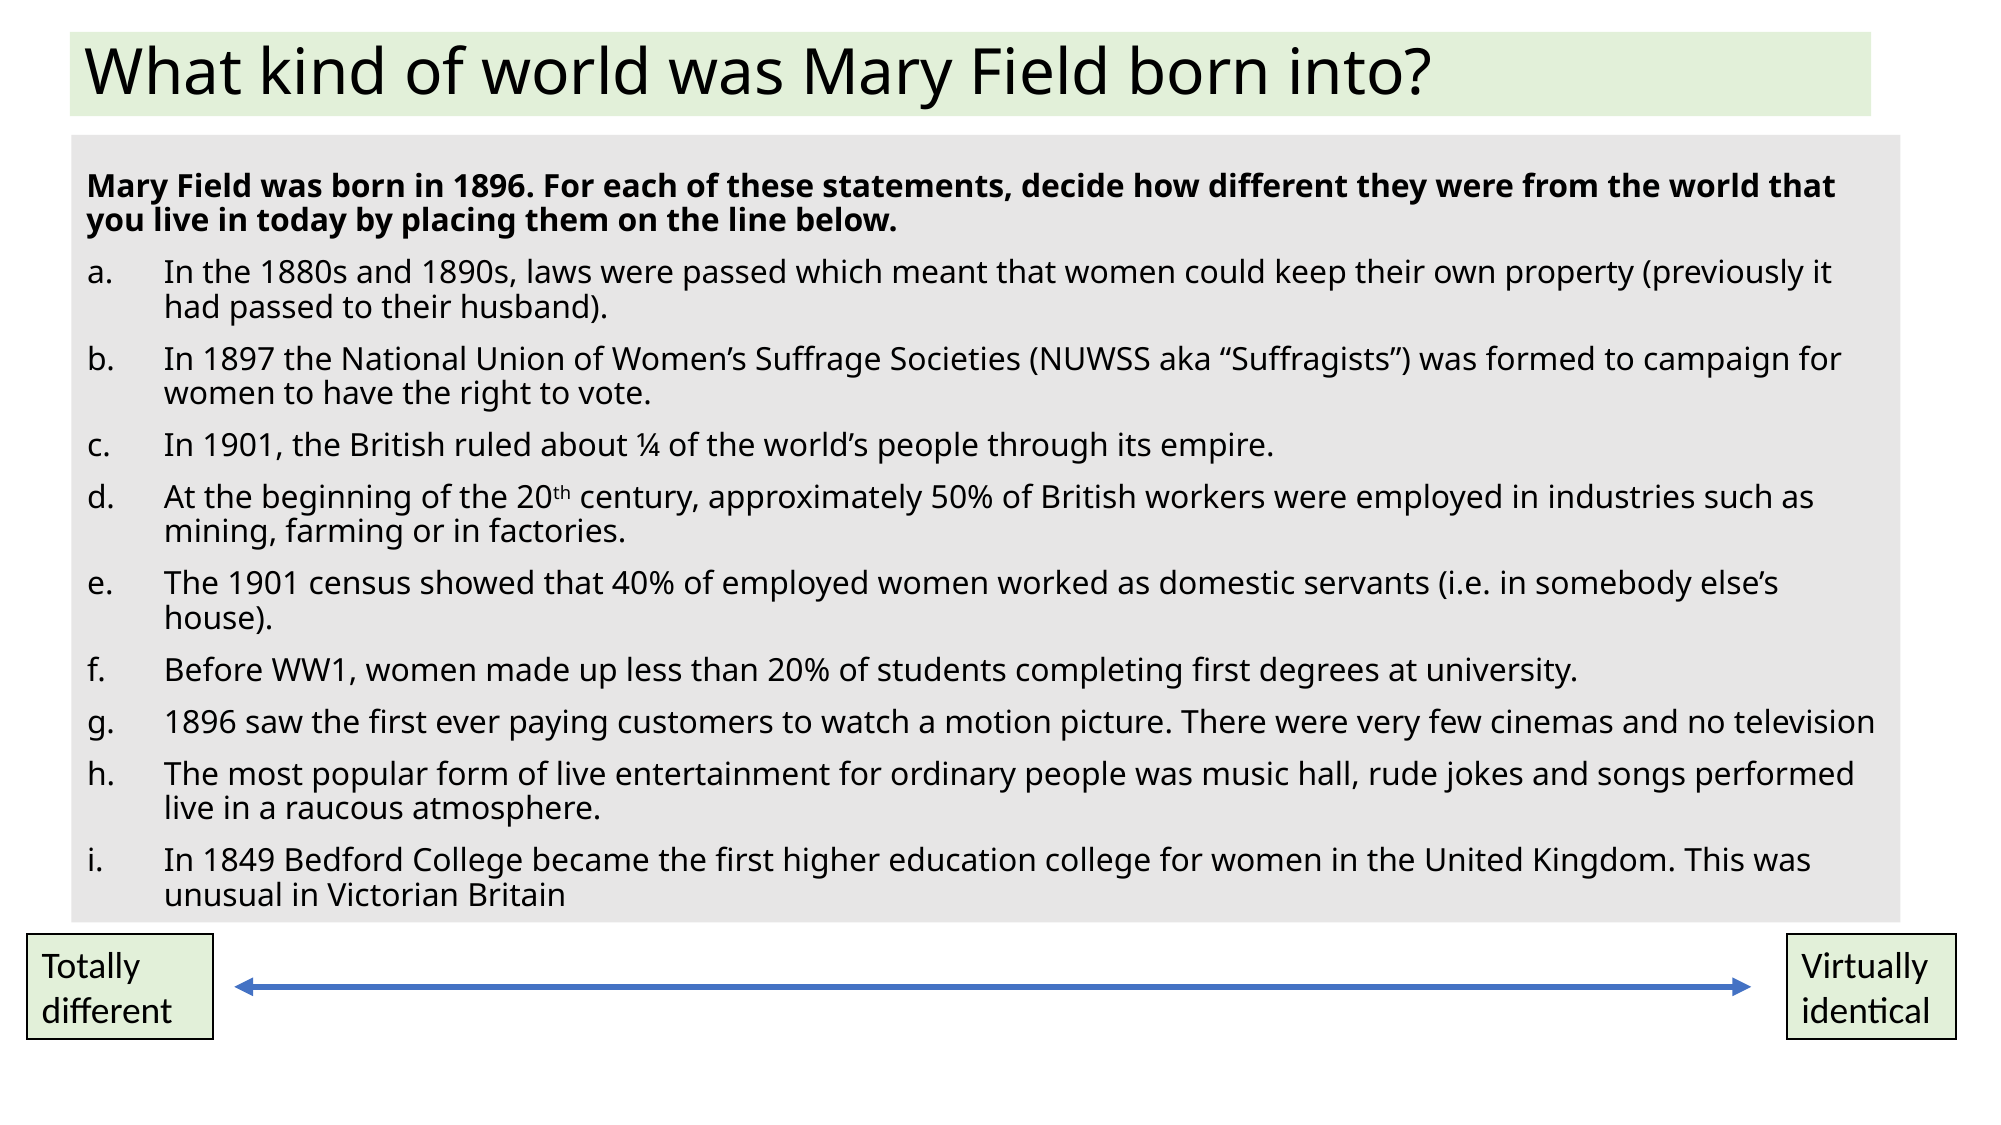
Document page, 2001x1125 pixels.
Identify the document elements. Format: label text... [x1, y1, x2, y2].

title What kind of world was Mary Field born into? [69, 31, 1872, 117]
text_box Virtually identical [1786, 933, 1956, 1039]
text_box Totally different [26, 933, 214, 1039]
list Mary Field was born in 1896. For each of these statements, decide how different they were from the world that you live in today by placing them on the line below. In the 1880s and 1890s, laws were passed which meant that women could keep their own property (previously it had passed to their husband). In 1897 the National Union of Women’s Suffrage Societies (NUWSS aka “Suffragists”) was formed to campaign for women to have the right to vote. In 1901, the British ruled about ¼ of the world’s people through its empire. At the beginning of the 20th century, approximately 50% of British workers were employed in industries such as mining, farming or in factories. The 1901 census showed that 40% of employed women worked as domestic servants (i.e. in somebody else’s house). Before WW1, women made up less than 20% of students completing first degrees at university. 1896 saw the first ever paying customers to watch a motion picture. There were very few cinemas and no television The most popular form of live entertainment for ordinary people was music hall, rude jokes and songs performed live in a raucous atmosphere. In 1849 Bedford College became the first higher education college for women in the United Kingdom. This was unusual in Victorian Britain [71, 134, 1901, 923]
